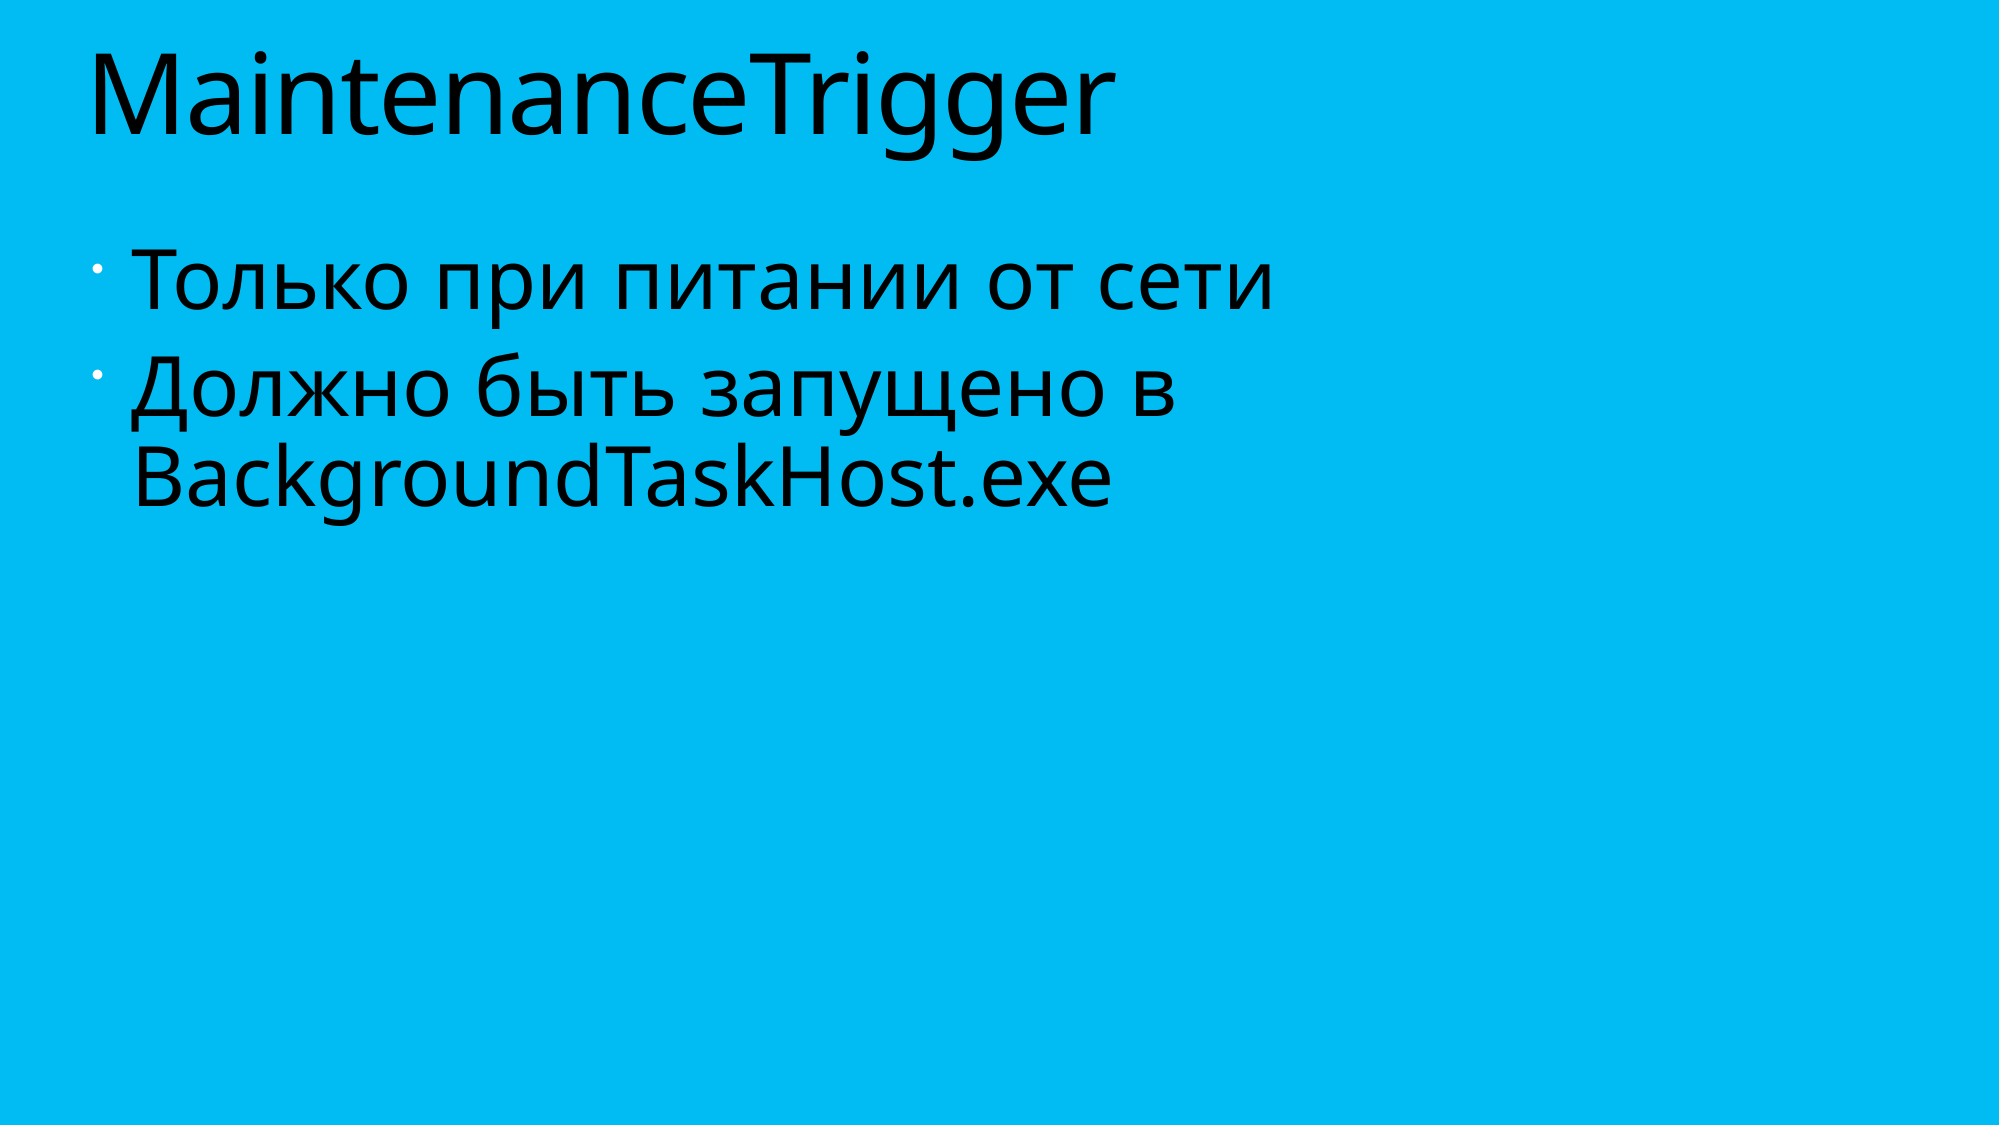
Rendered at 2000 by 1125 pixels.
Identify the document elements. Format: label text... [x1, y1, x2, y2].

list Только при питании от сети Должно быть запущено в BackgroundTaskHost.exe [85, 237, 1914, 642]
title MaintenanceTrigger [85, 37, 1914, 161]
